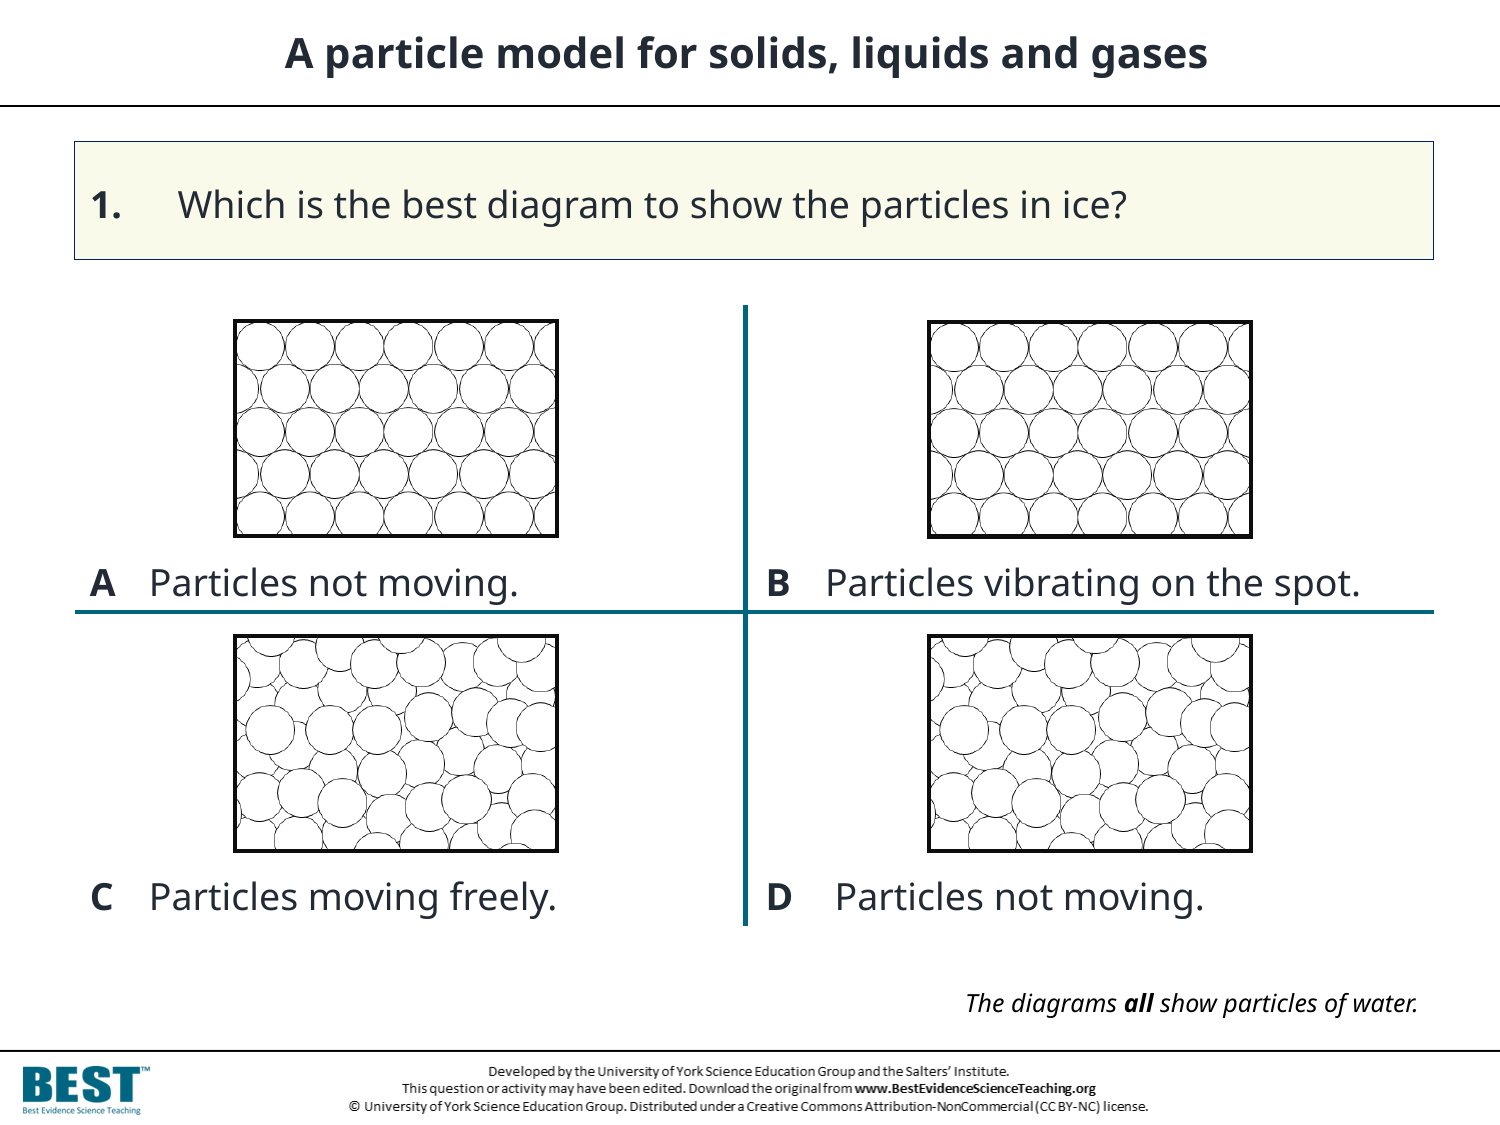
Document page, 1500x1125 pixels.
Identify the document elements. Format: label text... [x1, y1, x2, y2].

text_box A particle model for solids, liquids and gases [23, 4, 1471, 99]
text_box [928, 321, 1251, 537]
picture [0, 105, 1500, 1125]
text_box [234, 321, 557, 537]
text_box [928, 635, 1251, 851]
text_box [234, 635, 557, 851]
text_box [74, 304, 1435, 926]
